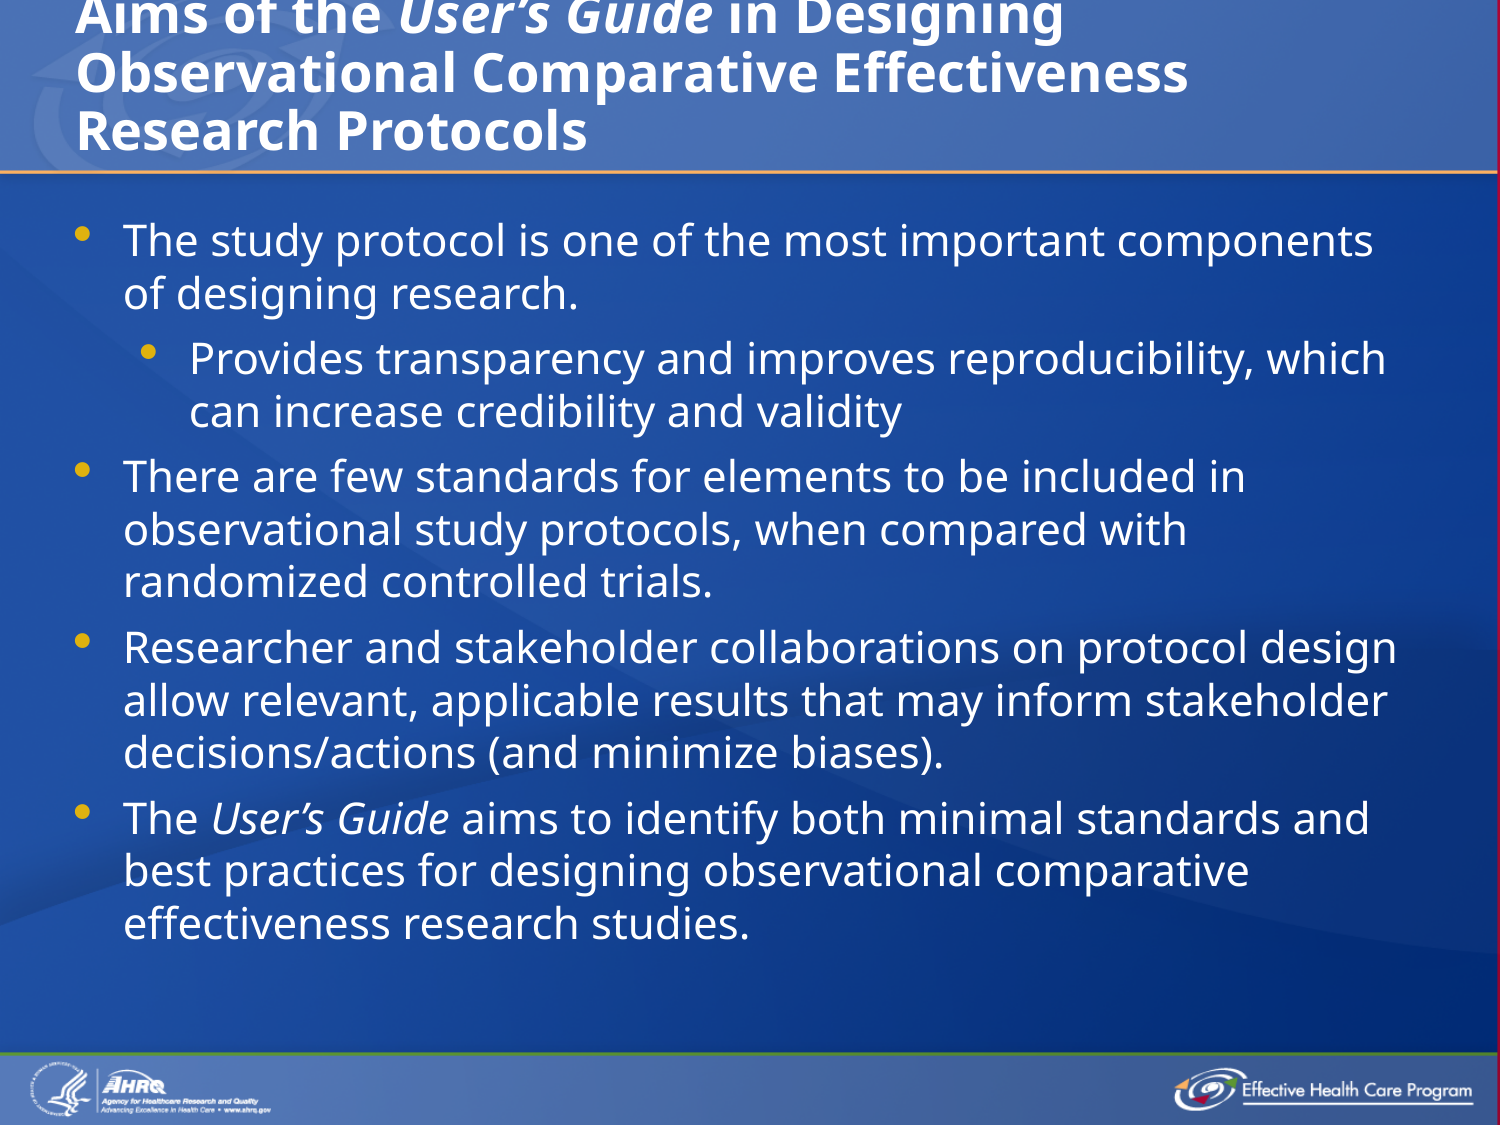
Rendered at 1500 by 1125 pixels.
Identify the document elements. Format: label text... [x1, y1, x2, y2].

title Aims of the User’s Guide in Designing Observational Comparative Effectiveness Research Protocols [75, 21, 1425, 163]
list The study protocol is one of the most important components of designing research. Provides transparency and improves reproducibility, which can increase credibility and validity There are few standards for elements to be included in observational study protocols, when compared with randomized controlled trials. Researcher and stakeholder collaborations on protocol design allow relevant, applicable results that may inform stakeholder decisions/actions (and minimize biases). The User’s Guide aims to identify both minimal standards and best practices for designing observational comparative effectiveness research studies. [75, 213, 1425, 1005]
picture [0, 0, 1500, 1125]
